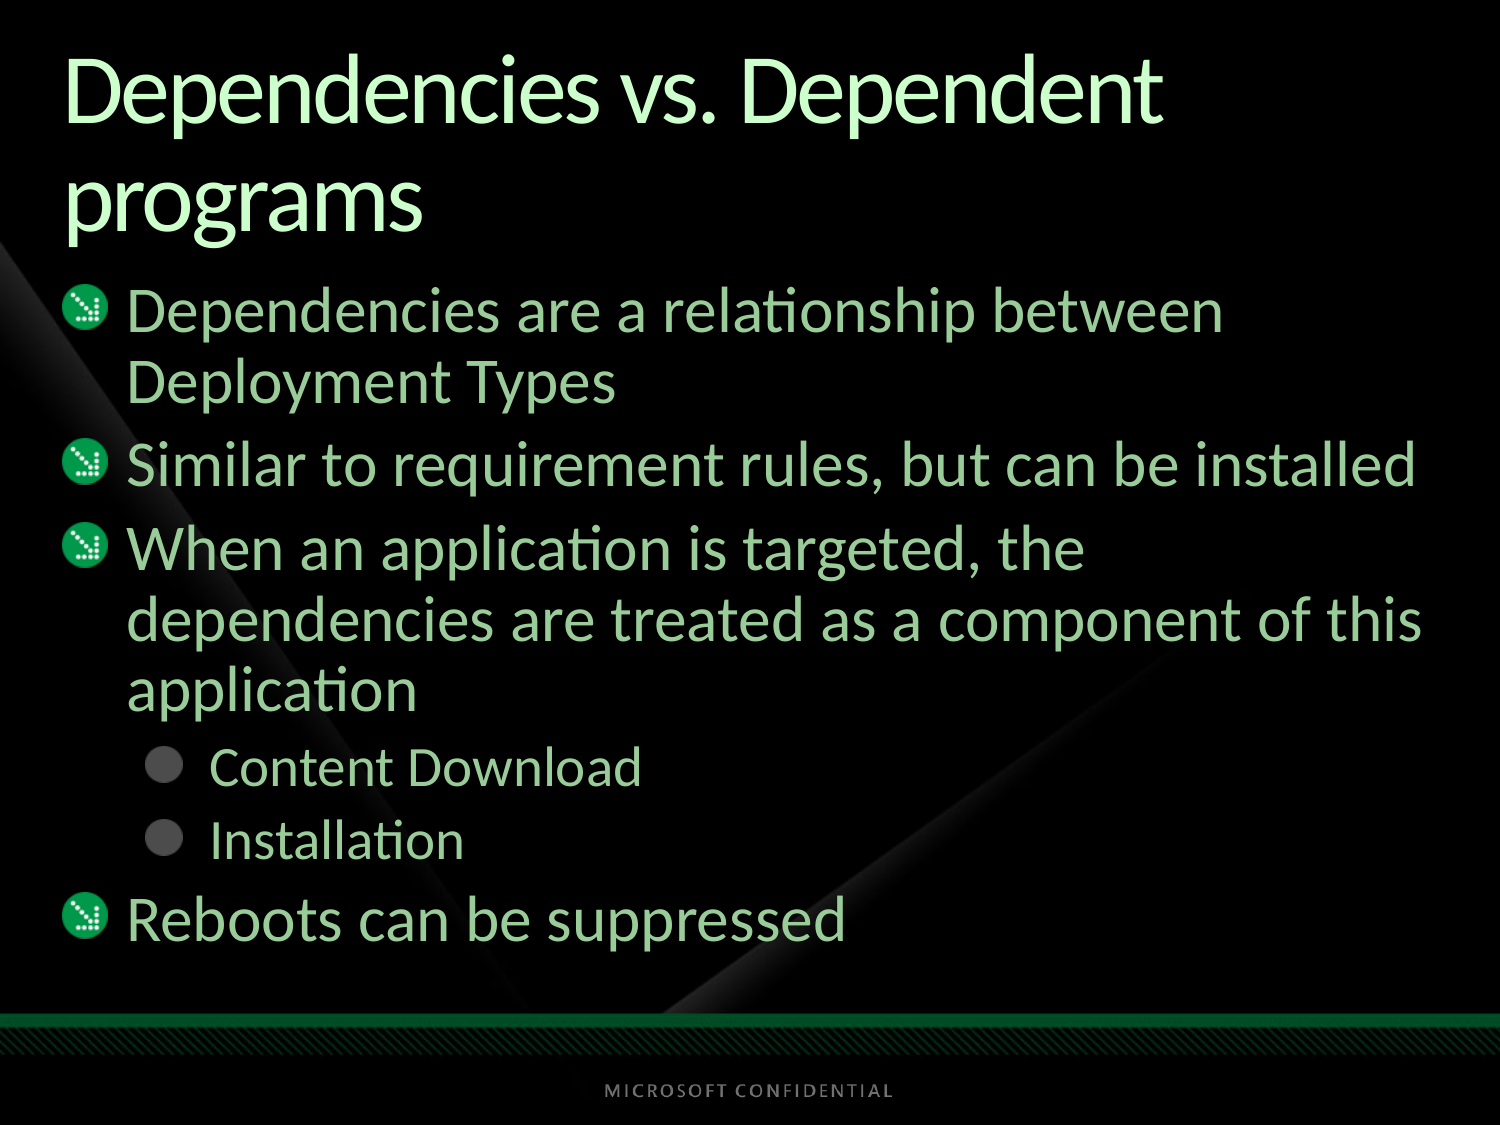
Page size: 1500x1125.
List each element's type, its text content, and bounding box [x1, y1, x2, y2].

picture [0, 0, 1500, 1125]
title Dependencies vs. Dependent programs [62, 37, 1438, 256]
list Dependencies are a relationship between Deployment Types Similar to requirement rules, but can be installed When an application is targeted, the dependencies are treated as a component of this application Content Download Installation Reboots can be suppressed [62, 276, 1438, 1013]
